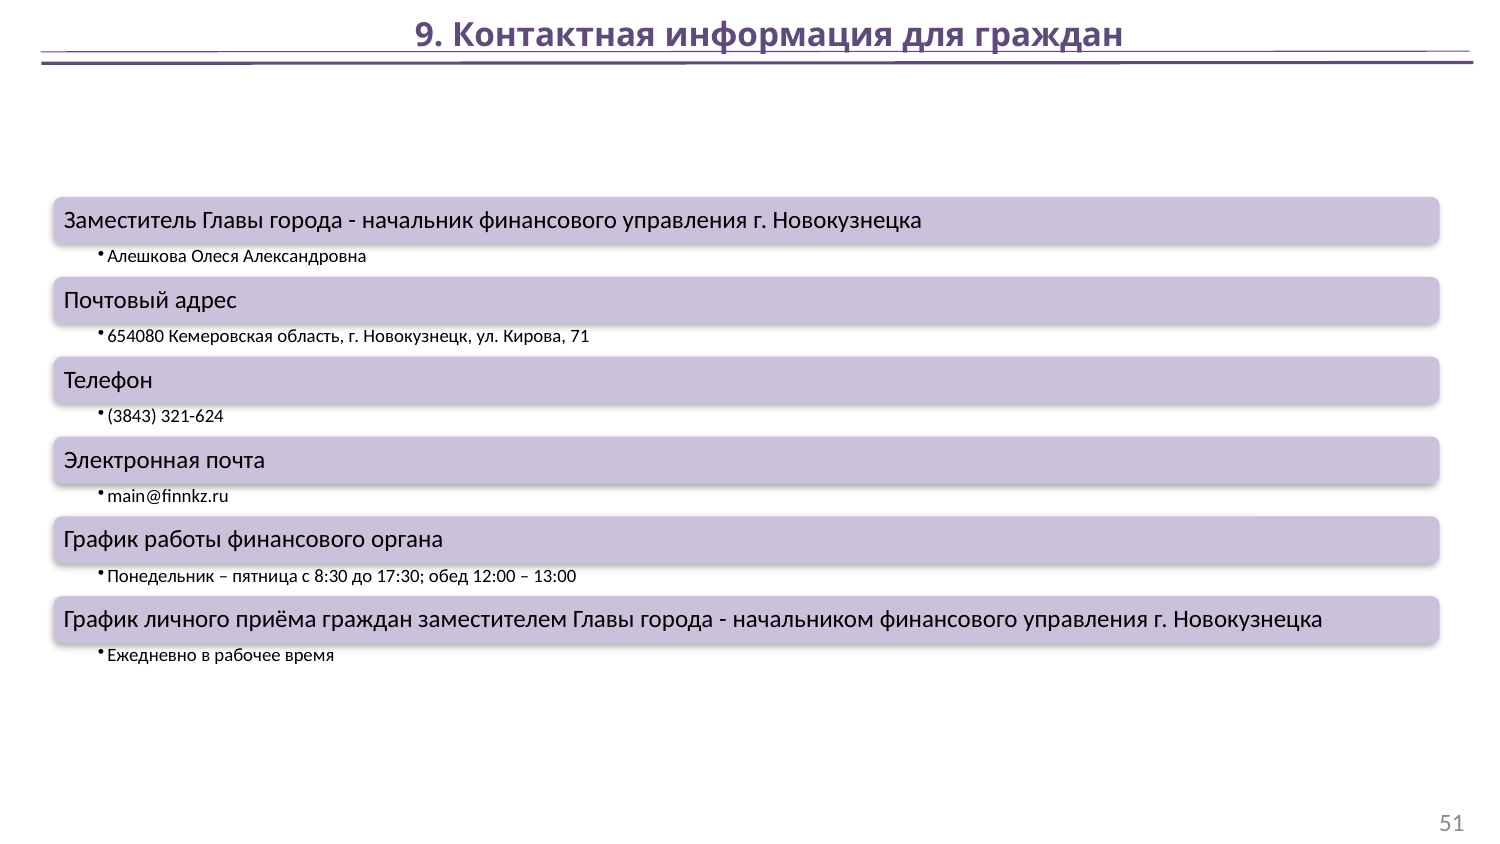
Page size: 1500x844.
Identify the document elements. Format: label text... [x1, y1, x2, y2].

title 9. Контактная информация для граждан [45, 18, 1468, 49]
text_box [40, 50, 1474, 64]
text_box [53, 140, 1440, 733]
slide_number 51 [1129, 798, 1480, 844]
